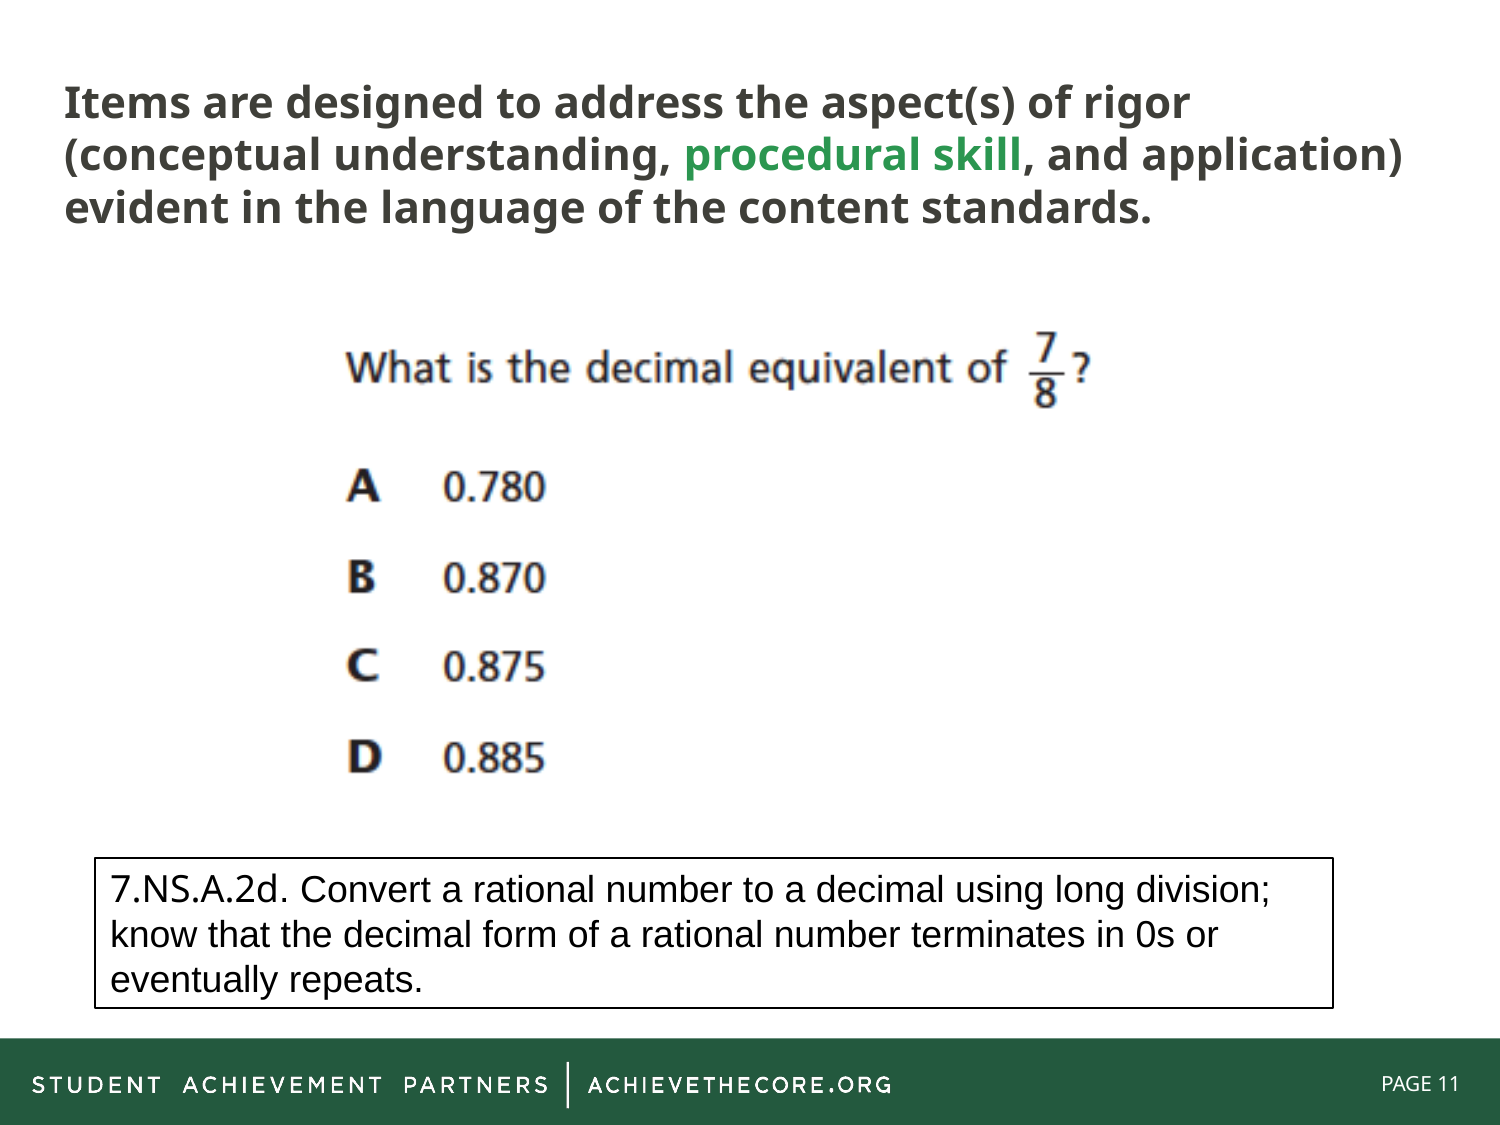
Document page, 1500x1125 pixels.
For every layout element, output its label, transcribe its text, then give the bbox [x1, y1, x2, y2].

picture [12, 1055, 911, 1112]
picture [318, 320, 1131, 824]
title Items are designed to address the aspect(s) of rigor (conceptual understanding, procedural skill, and application) evident in the language of the content standards. [49, 45, 1447, 262]
text_box 7.NS.A.2d. Convert a rational number to a decimal using long division; know that the decimal form of a rational number terminates in 0s or eventually repeats. [95, 857, 1333, 1008]
